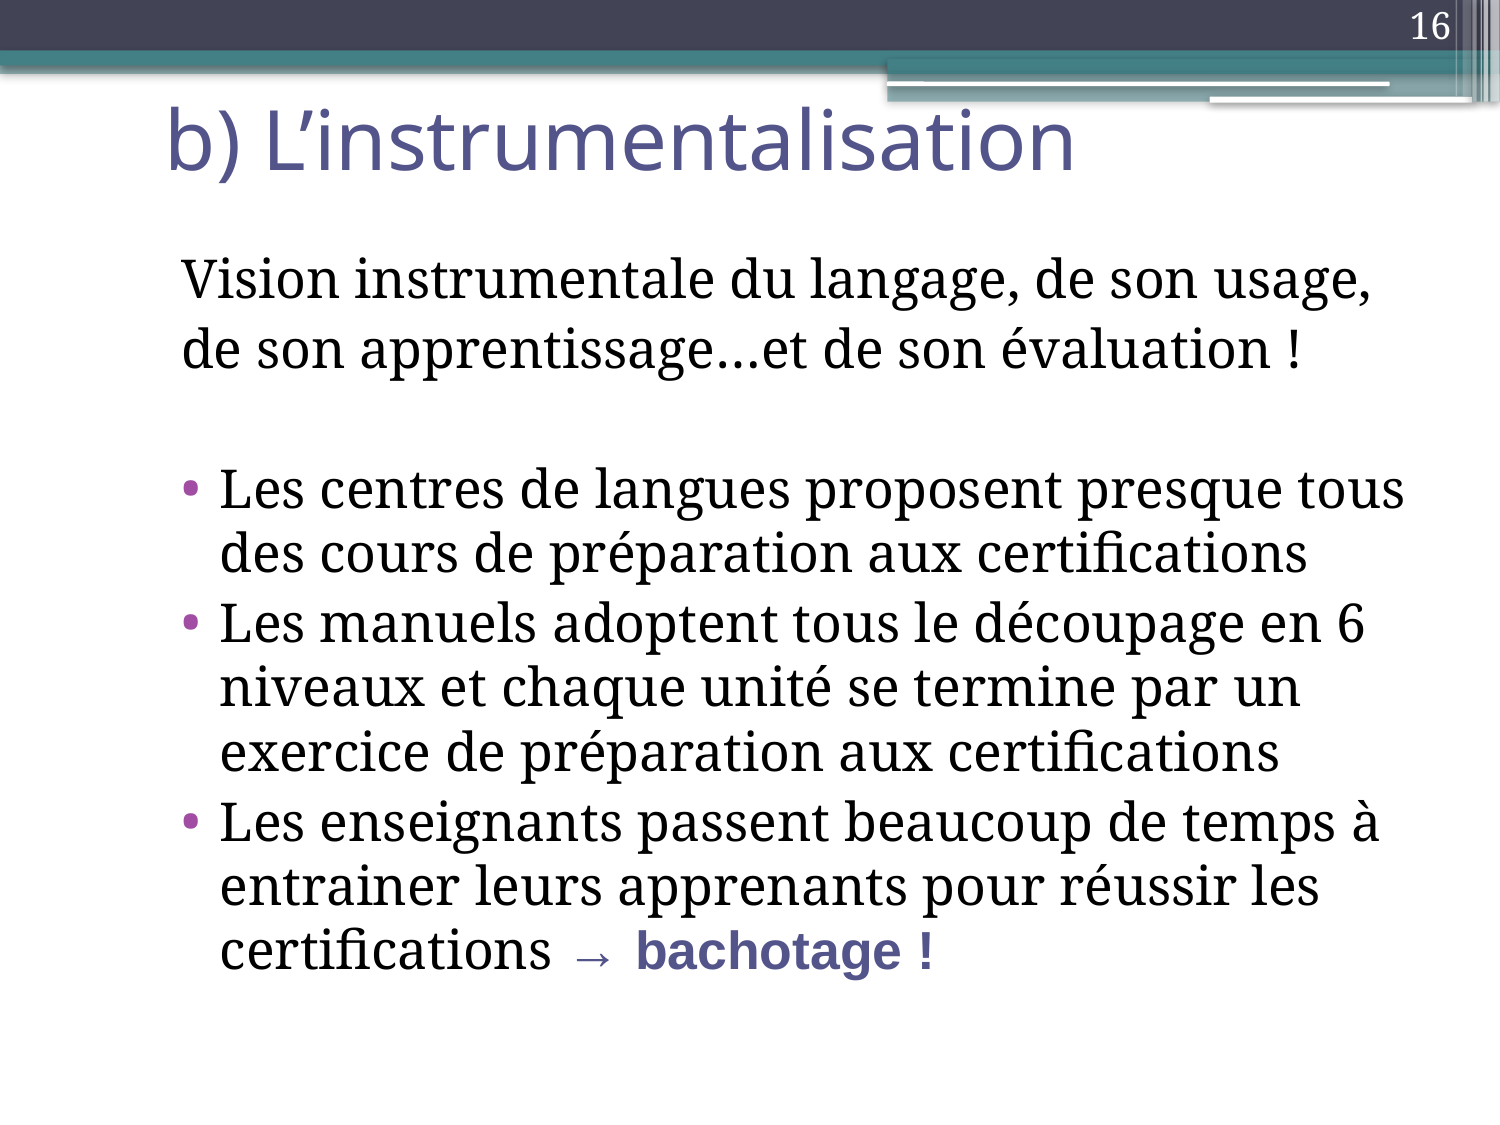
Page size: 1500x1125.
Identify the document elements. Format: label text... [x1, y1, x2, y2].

list Vision instrumentale du langage, de son usage, de son apprentissage…et de son évaluation ! Les centres de langues proposent presque tous des cours de préparation aux certifications Les manuels adoptent tous le découpage en 6 niveaux et chaque unité se termine par un exercice de préparation aux certifications Les enseignants passent beaucoup de temps à entrainer leurs apprenants pour réussir les certifications → bachotage ! [150, 237, 1425, 1059]
title b) L’instrumentalisation [150, 42, 1425, 232]
slide_number 16 [1341, 0, 1466, 61]
